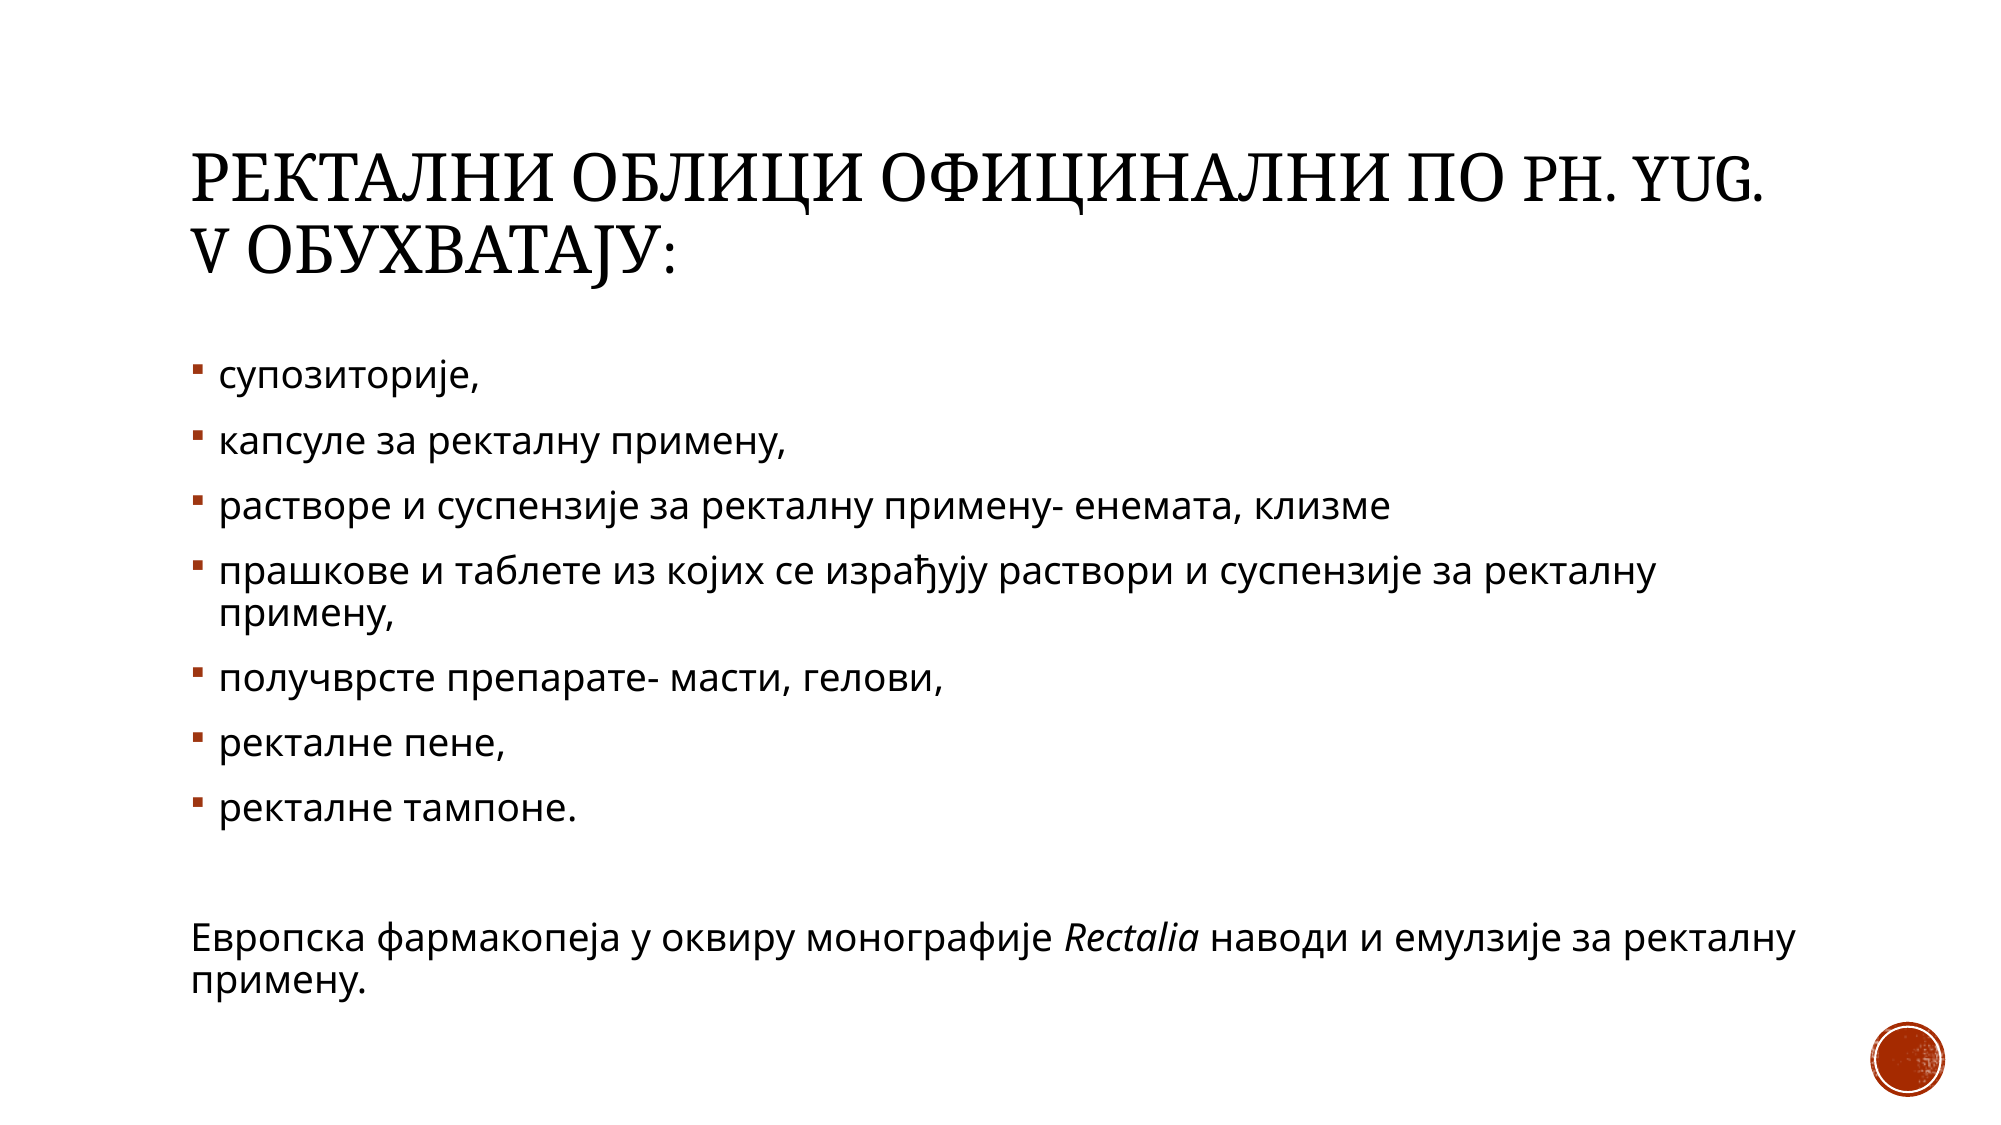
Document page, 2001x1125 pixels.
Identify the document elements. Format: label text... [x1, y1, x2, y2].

list супозиторије, капсуле за ректалну примену, растворе и суспензије за ректалну примену- енемата, клизме прашкове и таблете из којих се израђују раствори и суспензије за ректалну примену, получврсте препарате- масти, гелови, ректалне пене, ректалне тампоне. Европска фармакопеја у оквиру монографије Rectalia наводи и емулзије за ректалну примену. [175, 348, 1826, 1013]
title Ректални облици официнални по Ph. Yug. V обухватају: [175, 83, 1826, 348]
